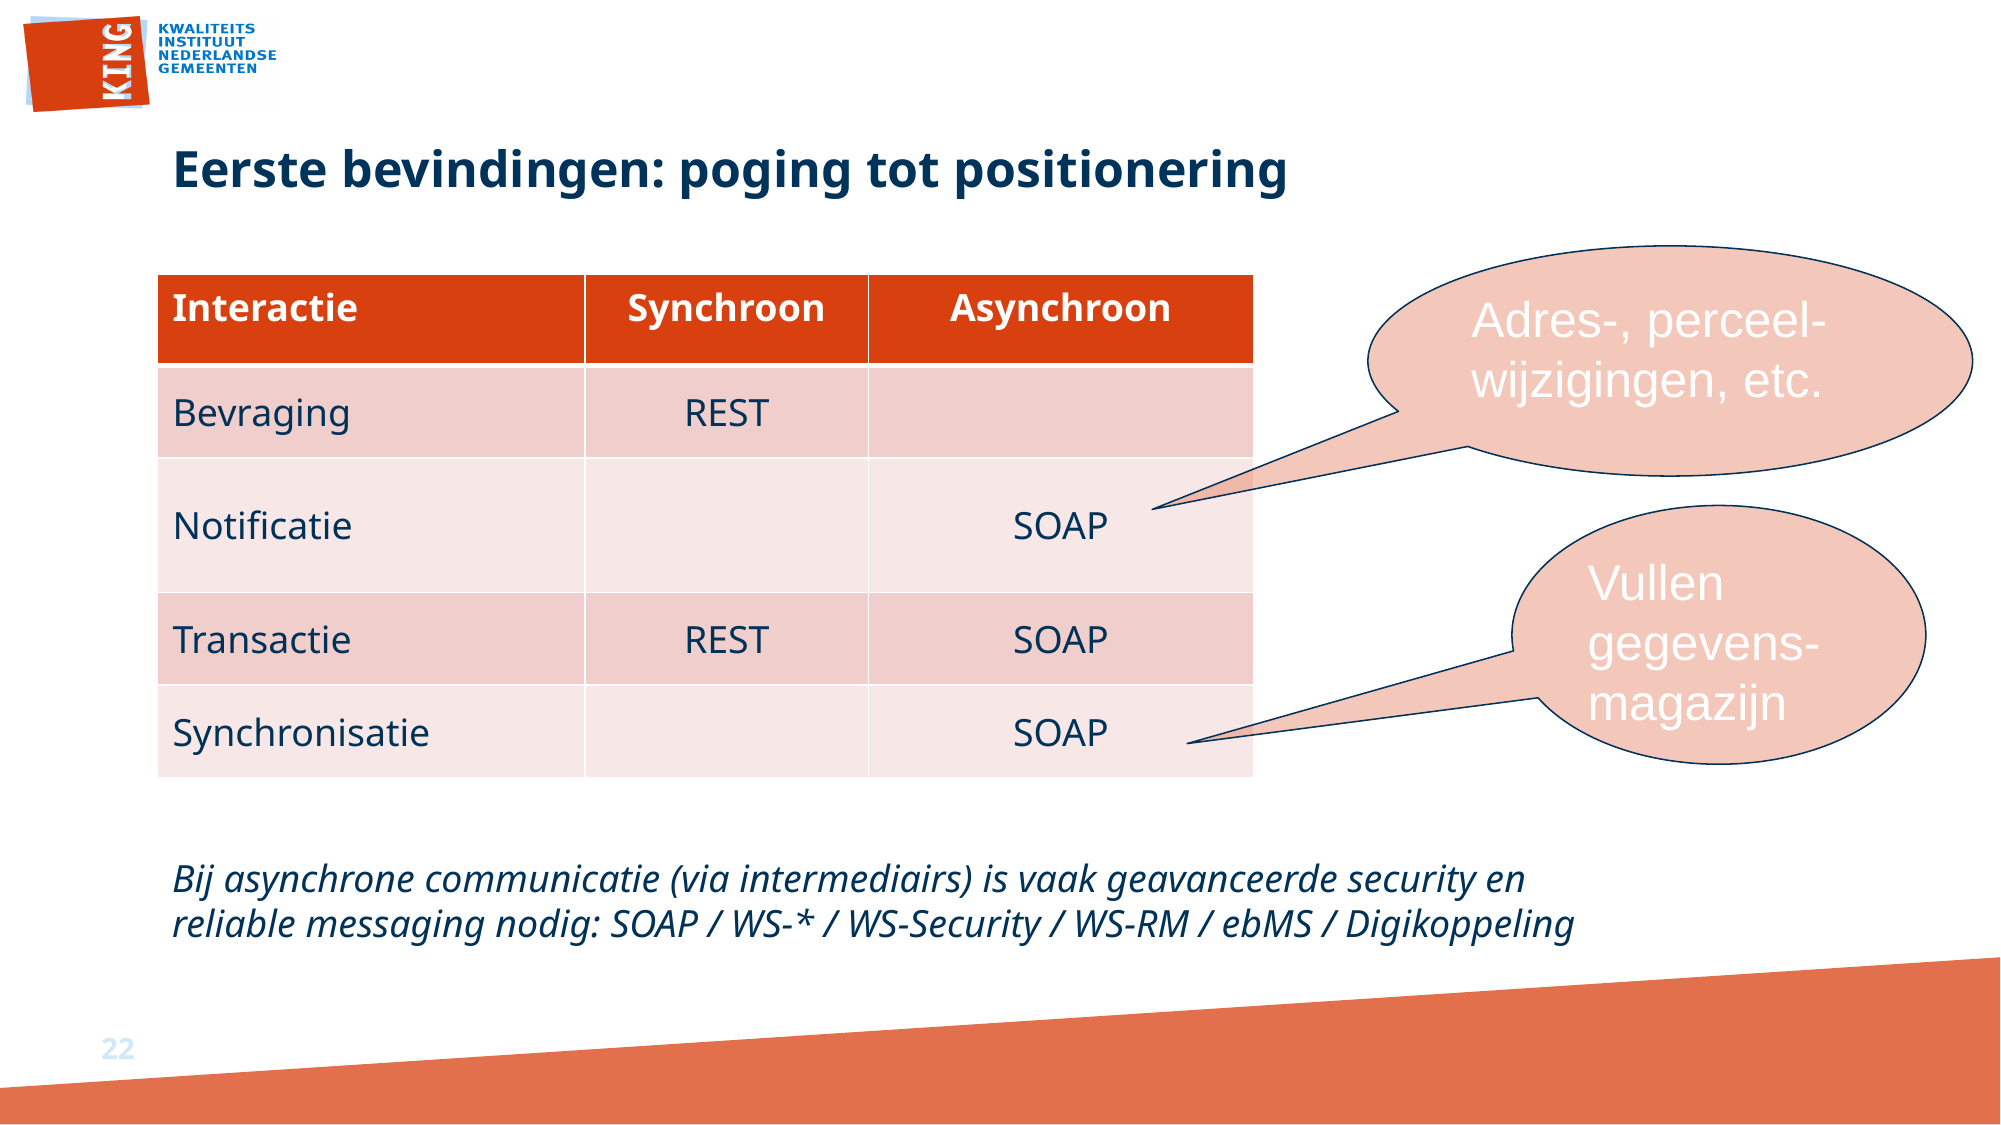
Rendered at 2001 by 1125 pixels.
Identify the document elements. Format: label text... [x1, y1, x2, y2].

table_cell [869, 368, 1253, 457]
text_box Vullen gegevens-magazijn [1187, 505, 1926, 765]
title Eerste bevindingen: poging tot positionering [157, 102, 1843, 233]
slide_number 22 [86, 1023, 229, 1071]
table_cell REST [586, 593, 868, 684]
table_cell REST [586, 368, 868, 457]
table_header Asynchroon [869, 275, 1253, 363]
table_cell Transactie [158, 593, 584, 684]
text_box Adres-, perceel-wijzigingen, etc. [1152, 245, 1973, 510]
text_box Bij asynchrone communicatie (via intermediairs) is vaak geavanceerde security en reliable messaging nodig: SOAP / WS-* / WS-Security / WS-RM / ebMS / Digikoppeling [157, 847, 1671, 953]
table_header Synchroon [586, 275, 868, 363]
table_cell Synchronisatie [158, 686, 584, 777]
table_cell [586, 686, 868, 777]
table_cell SOAP [869, 459, 1253, 592]
table_cell Bevraging [158, 368, 584, 457]
table_cell SOAP [869, 593, 1253, 684]
table_header Interactie [158, 275, 584, 363]
table_cell [586, 459, 868, 592]
picture [23, 16, 276, 112]
table_cell Notificatie [158, 459, 584, 592]
table_cell SOAP [869, 686, 1253, 777]
